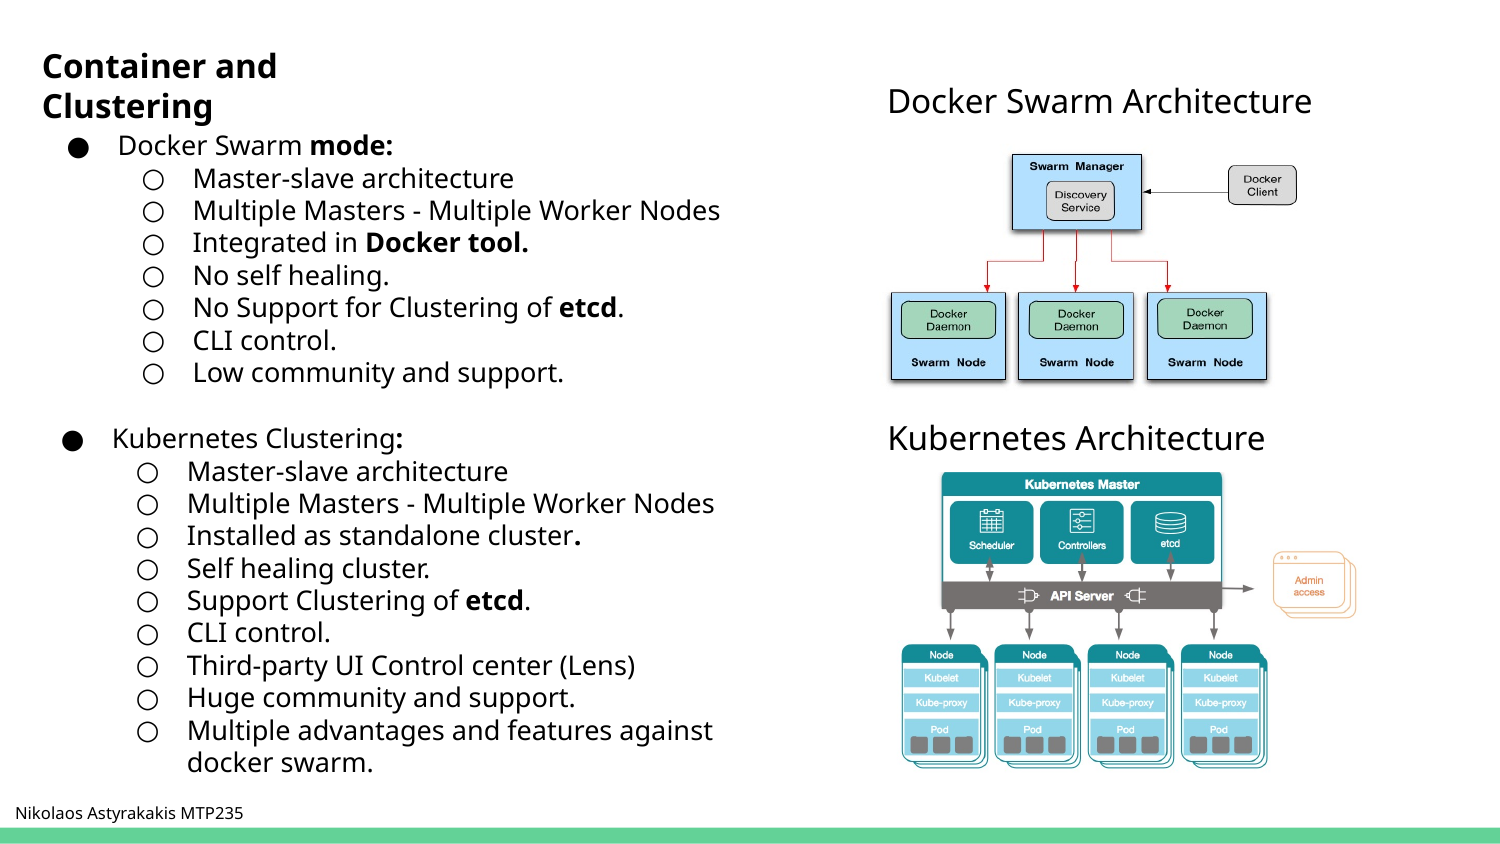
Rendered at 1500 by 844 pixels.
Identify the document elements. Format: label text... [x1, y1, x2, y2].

picture [784, 49, 1395, 789]
text_box Docker Swarm mode: Master-slave architecture Multiple Masters - Multiple Worker Nodes Integrated in Docker tool. No self healing. No Support for Clustering of etcd. CLI control. Low community and support. [27, 113, 750, 406]
text_box Kubernetes Clustering: Master-slave architecture Multiple Masters - Multiple Worker Nodes Installed as standalone cluster. Self healing cluster. Support Clustering of etcd. CLI control. Third-party UI Control center (Lens) Huge community and support. Multiple advantages and features against docker swarm. [21, 406, 756, 793]
text_box Nikolaos Astyrakakis MTP235 [0, 793, 1247, 834]
text_box Container and Clustering [26, 30, 463, 140]
